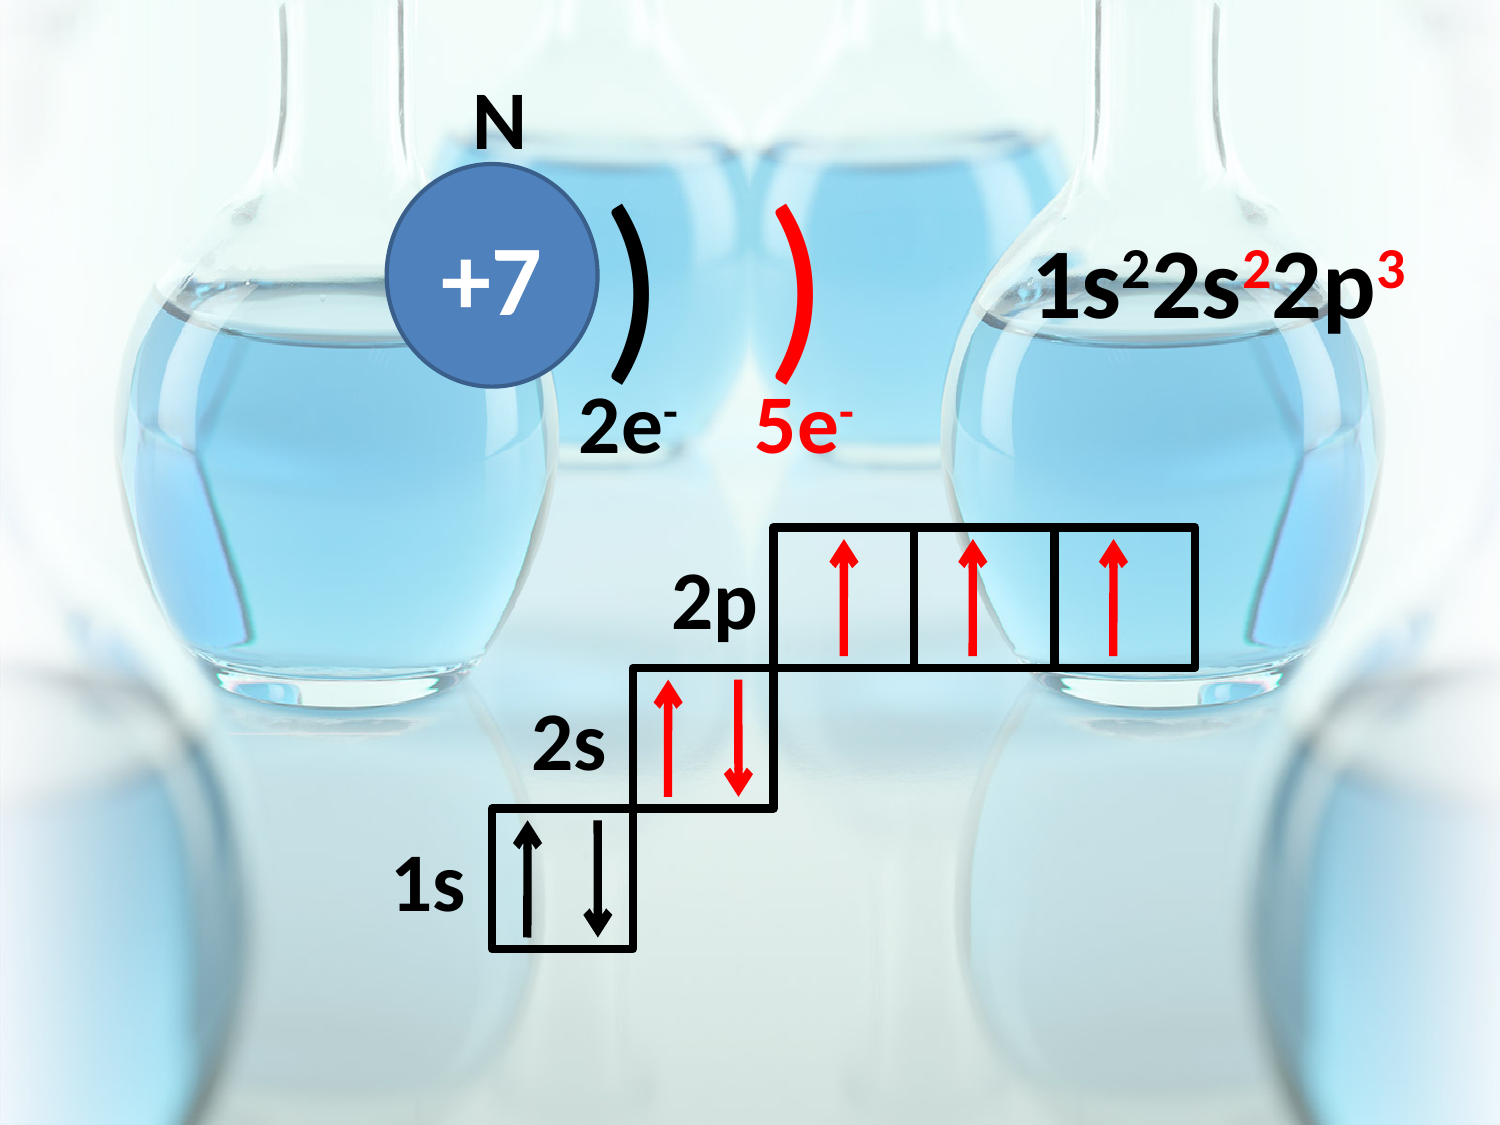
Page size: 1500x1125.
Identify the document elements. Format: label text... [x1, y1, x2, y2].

text_box +7 [384, 168, 586, 389]
text_box 1s22s22p3 [1016, 210, 1421, 346]
text_box 2s [516, 679, 622, 795]
text_box [771, 525, 912, 670]
text_box N [457, 58, 543, 174]
text_box [631, 666, 775, 736]
text_box [490, 806, 635, 877]
text_box ) [586, 140, 680, 363]
text_box ) [750, 140, 844, 363]
text_box 5e- [740, 363, 869, 478]
text_box [1053, 525, 1197, 670]
text_box 2e- [564, 363, 693, 478]
text_box [490, 887, 635, 951]
text_box 2p [656, 539, 774, 654]
text_box 1s [375, 820, 481, 936]
text_box [912, 525, 1053, 670]
text_box [631, 746, 775, 811]
picture [0, 0, 1500, 1125]
